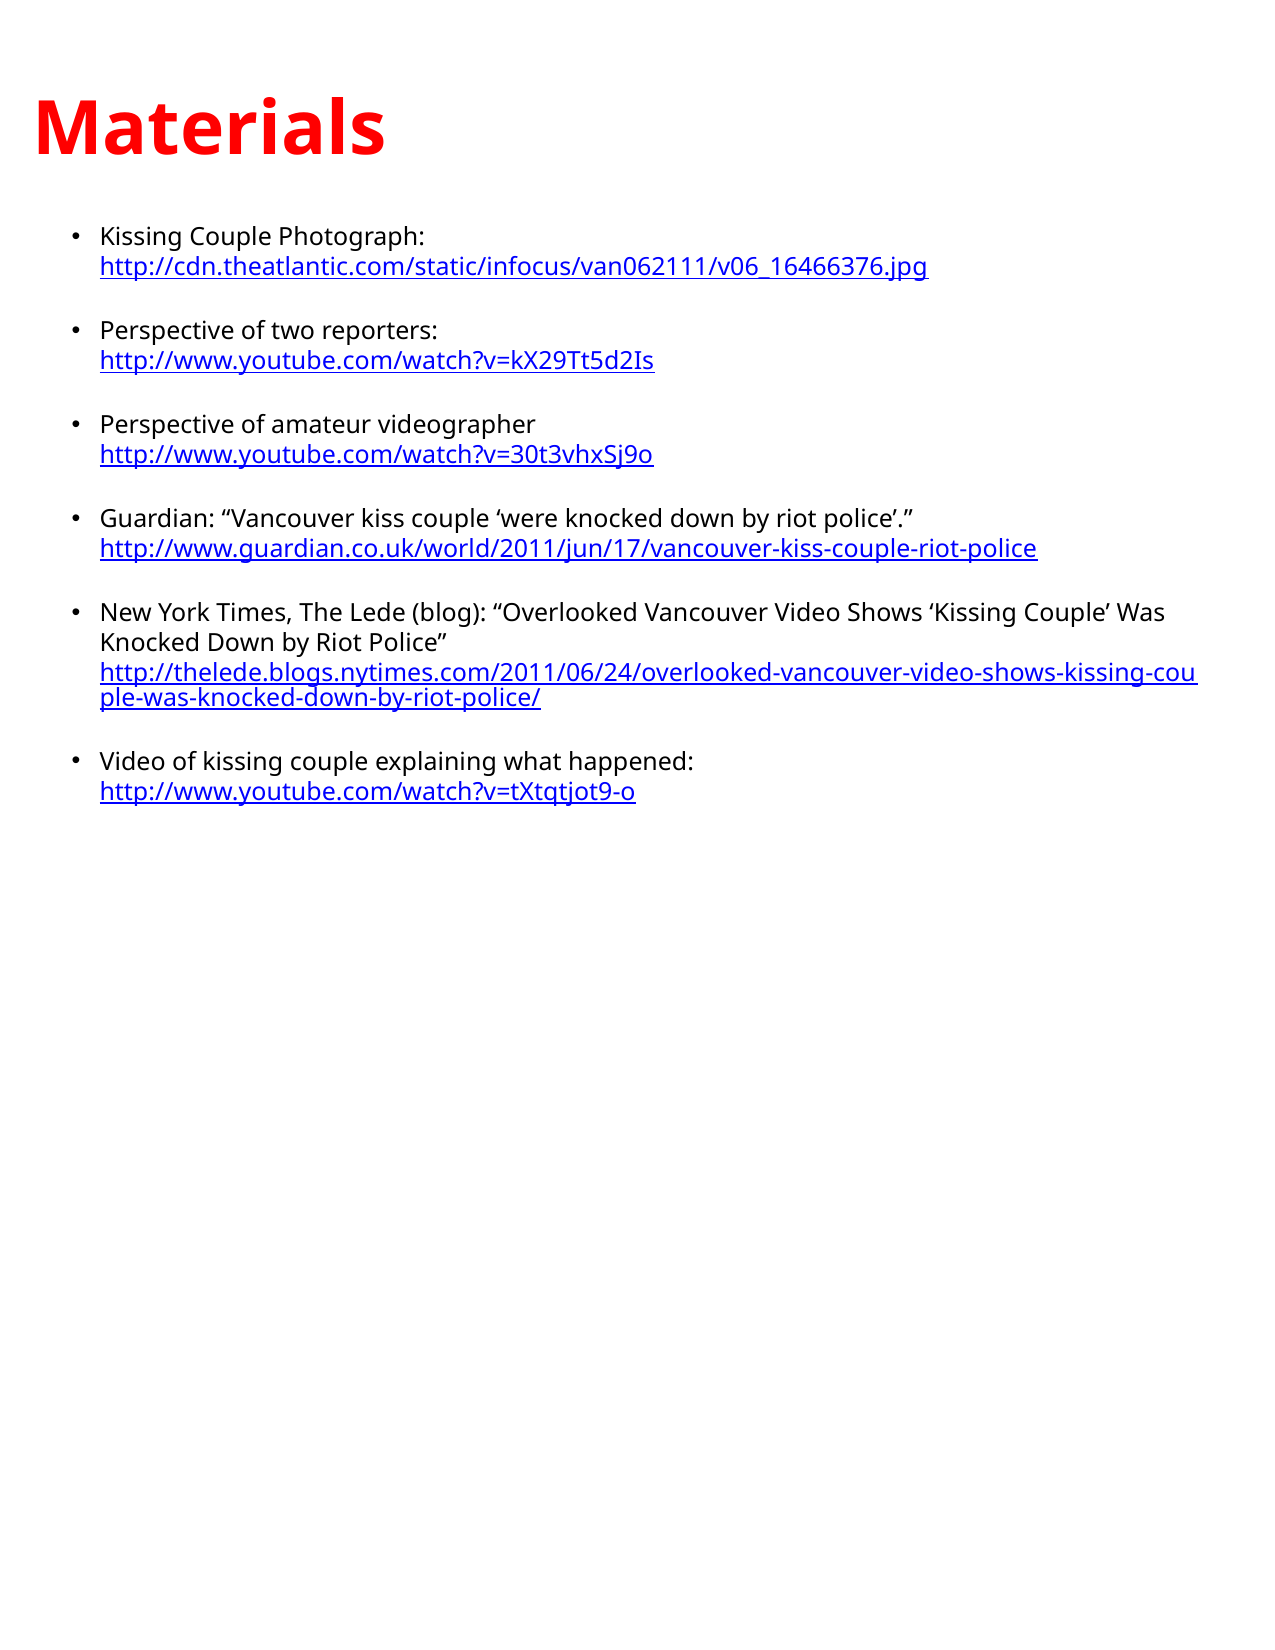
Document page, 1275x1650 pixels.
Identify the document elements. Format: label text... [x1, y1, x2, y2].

text_box Materials [17, 72, 403, 177]
text_box Kissing Couple Photograph: http://cdn.theatlantic.com/static/infocus/van062111/v06_16466376.jpg Perspective of two reporters: http://www.youtube.com/watch?v=kX29Tt5d2Is Perspective of amateur videographer http://www.youtube.com/watch?v=30t3vhxSj9o Guardian: “Vancouver kiss couple ‘were knocked down by riot police’.” http://www.guardian.co.uk/world/2011/jun/17/vancouver-kiss-couple-riot-police New York Times, The Lede (blog): “Overlooked Vancouver Video Shows ‘Kissing Couple’ Was Knocked Down by Riot Police” http://thelede.blogs.nytimes.com/2011/06/24/overlooked-vancouver-video-shows-kissing-couple-was-knocked-down-by-riot-police/ Video of kissing couple explaining what happened: http://www.youtube.com/watch?v=tXtqtjot9-o [56, 213, 1225, 852]
